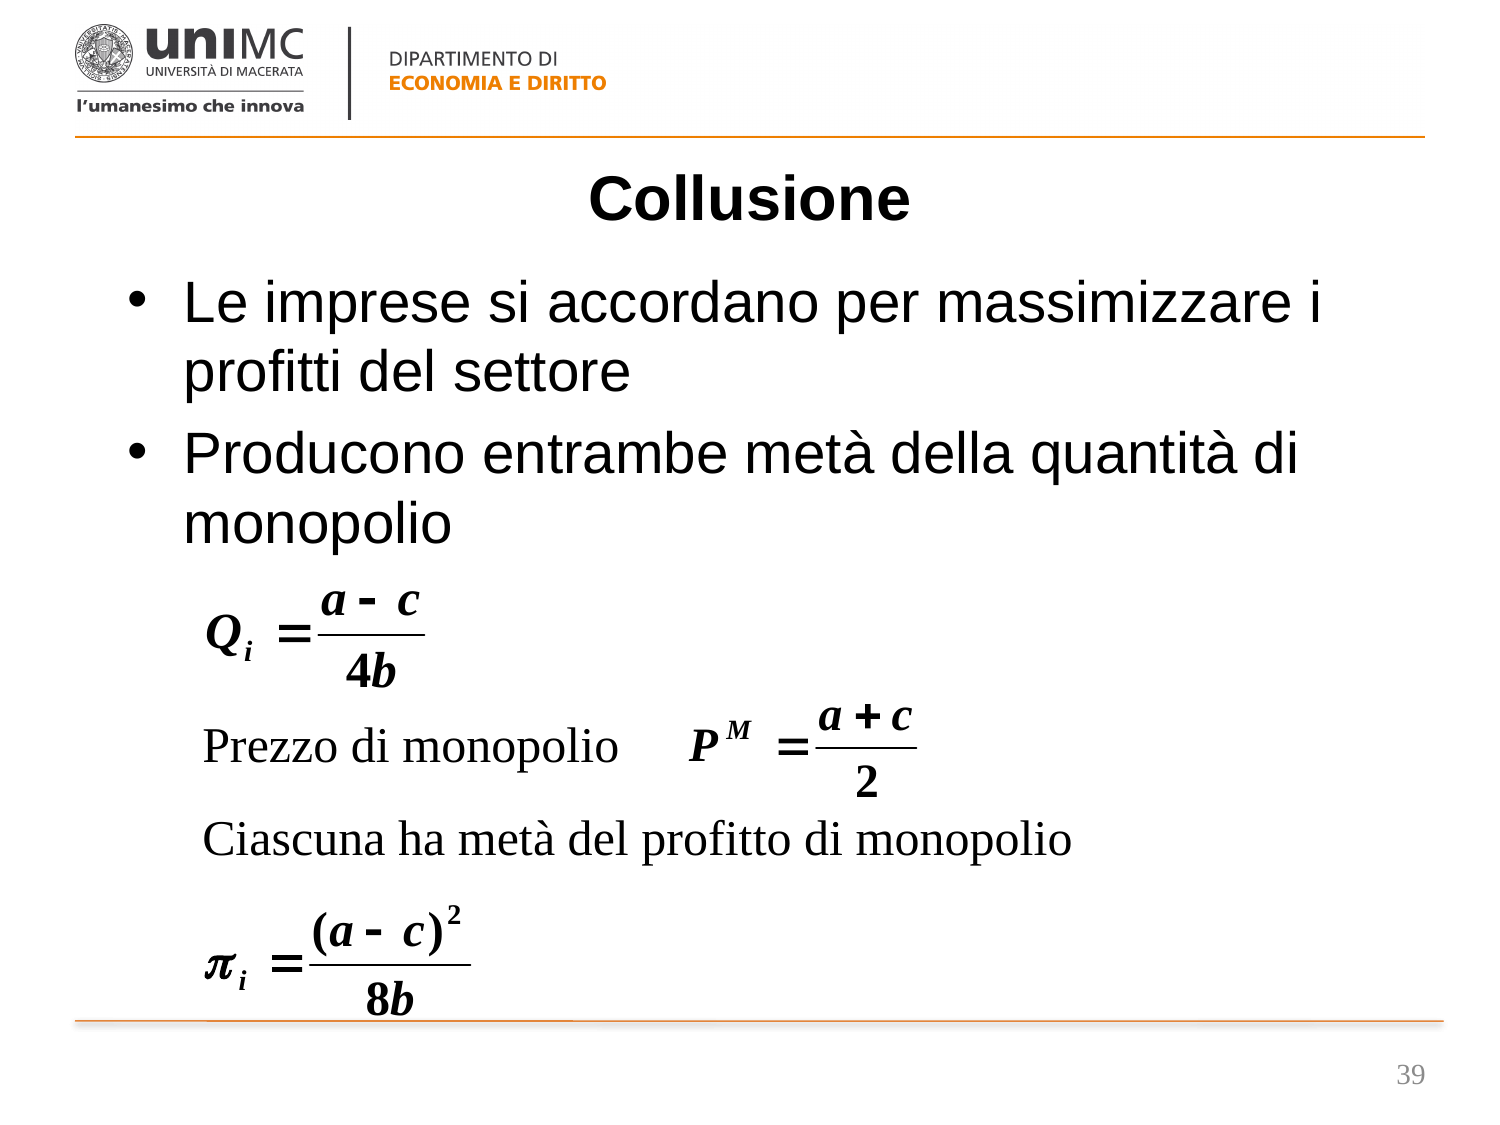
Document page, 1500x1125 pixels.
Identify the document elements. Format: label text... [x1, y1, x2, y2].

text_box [198, 563, 434, 700]
slide_number 39 [1091, 1042, 1442, 1103]
title Collusione [75, 149, 1425, 241]
list Le imprese si accordano per massimizzare i profitti del settore Producono entrambe metà della quantità di monopolio [112, 256, 1388, 565]
text_box Ciascuna ha metà del profitto di monopolio [187, 798, 1102, 874]
text_box Prezzo di monopolio [187, 704, 674, 780]
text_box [679, 681, 926, 810]
picture [75, 24, 1425, 138]
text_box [198, 891, 482, 1028]
